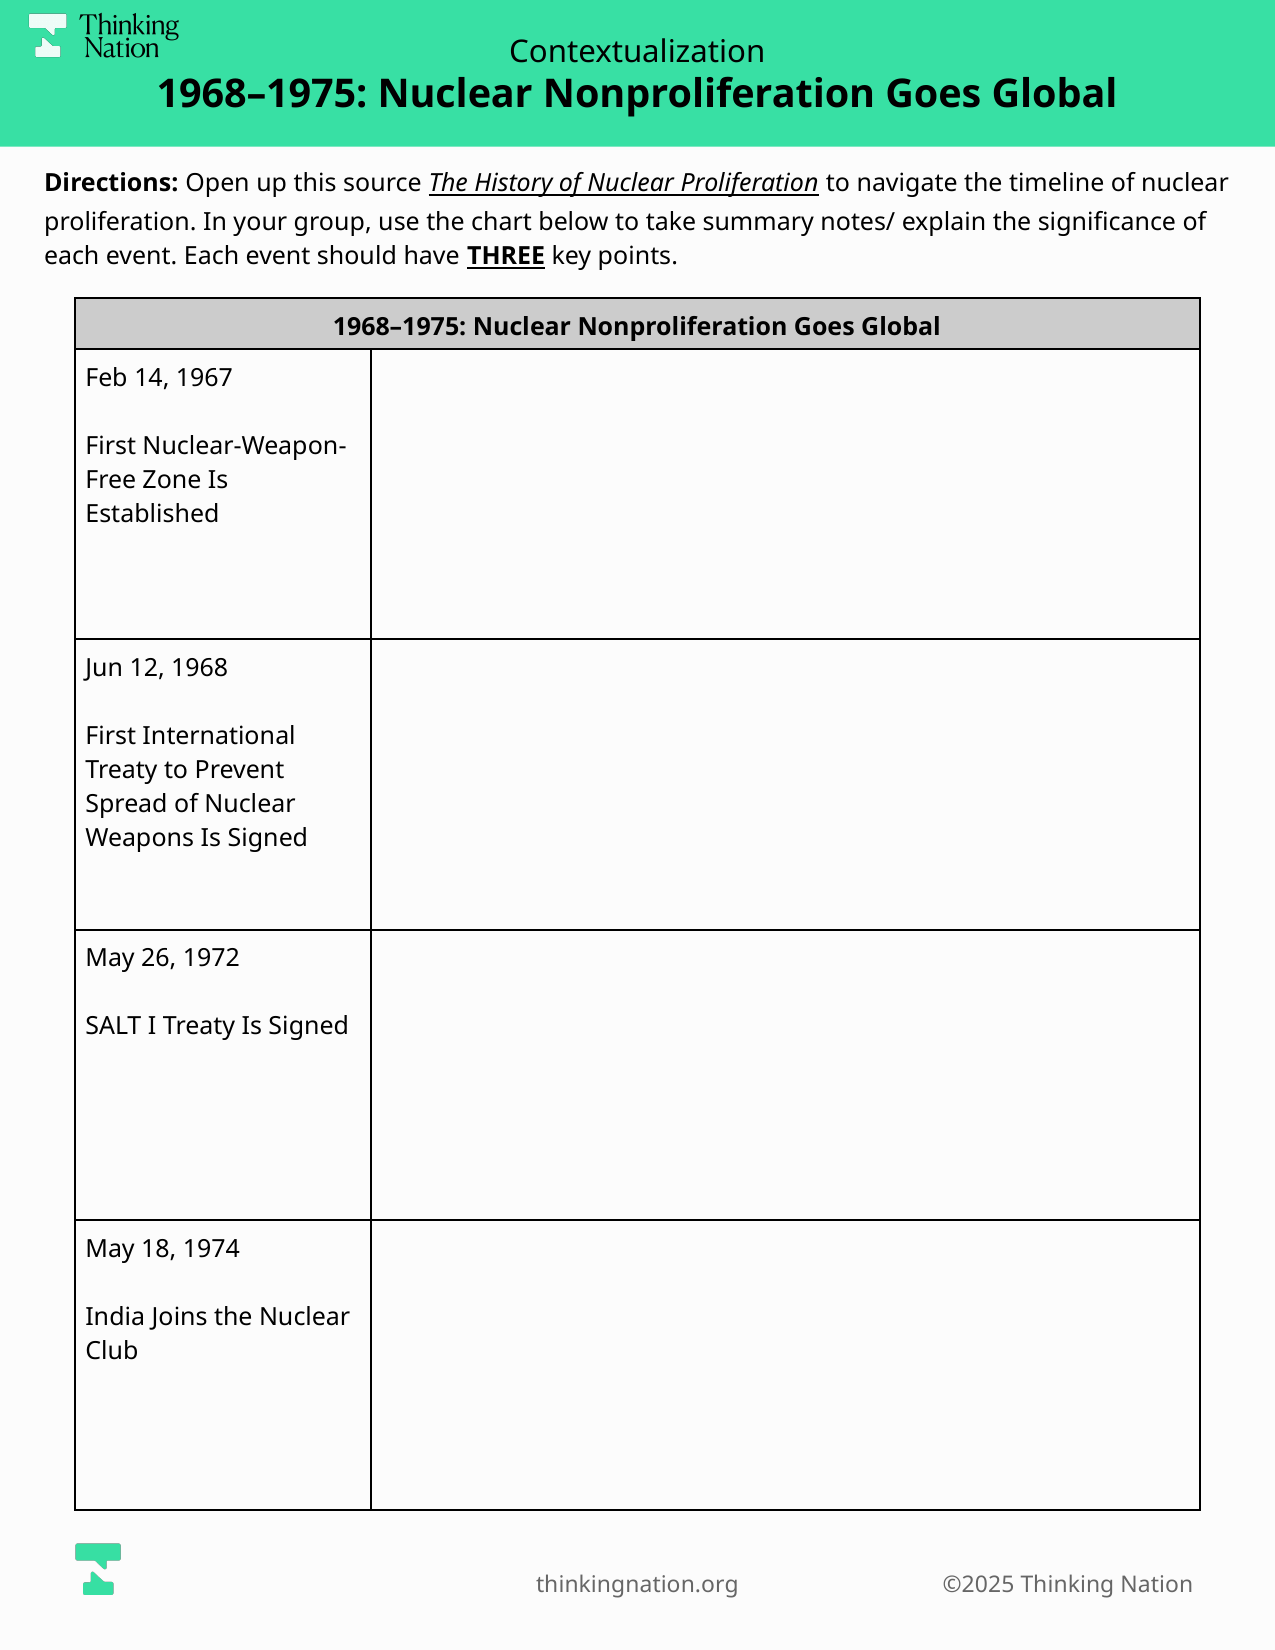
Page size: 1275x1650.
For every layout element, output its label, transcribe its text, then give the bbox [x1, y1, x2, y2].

text_box thinkingnation.org [486, 1553, 789, 1605]
table_cell [372, 931, 1199, 1219]
table_cell [372, 350, 1199, 638]
text_box Contextualization 1968–1975: Nuclear Nonproliferation Goes Global [0, 0, 1275, 147]
table_cell [372, 640, 1199, 929]
table_header 1968–1975: Nuclear Nonproliferation Goes Global [76, 299, 1199, 348]
table_cell Feb 14, 1967 First Nuclear-Weapon-Free Zone Is Established [76, 350, 370, 638]
picture [62, 1533, 134, 1605]
table_cell May 26, 1972 SALT I Treaty Is Signed [76, 931, 370, 1219]
table_cell Jun 12, 1968 First International Treaty to Prevent Spread of Nuclear Weapons Is Signed [76, 640, 370, 929]
picture [12, 0, 184, 71]
text_box ©2025 Thinking Nation [907, 1553, 1210, 1605]
table_cell [372, 1221, 1199, 1509]
table_cell May 18, 1974 India Joins the Nuclear Club [76, 1221, 370, 1509]
text_box Directions: Open up this source The History of Nuclear Proliferation to navigate the timeline of nuclear proliferation. In your group, use the chart below to take summary notes/ explain the significance of each event. Each event should have THREE key points. [29, 146, 1246, 320]
